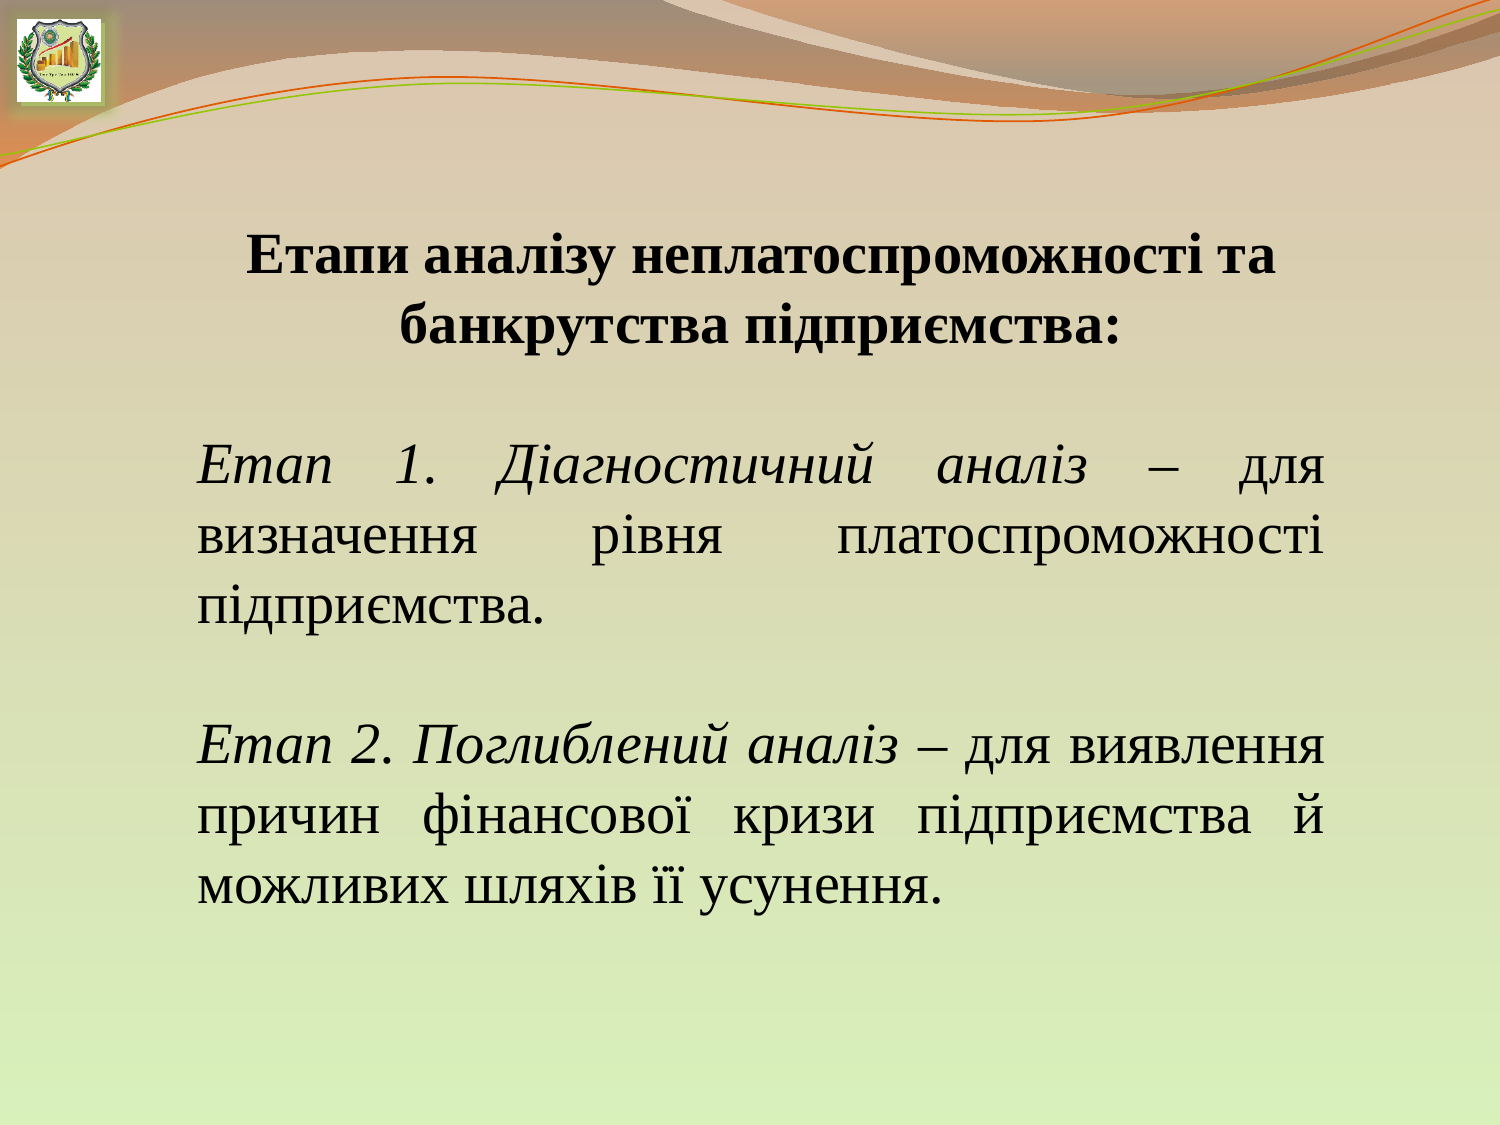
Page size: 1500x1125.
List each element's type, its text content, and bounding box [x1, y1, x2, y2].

picture [17, 18, 101, 102]
text_box Етапи аналізу неплатоспроможності та банкрутства підприємства: Етап 1. Діагностичний аналіз – для визначення рівня платоспроможності підприємства. Етап 2. Поглиблений аналіз – для виявлення причин фінансової кризи підприємства й можливих шляхів її усунення. [182, 208, 1341, 923]
